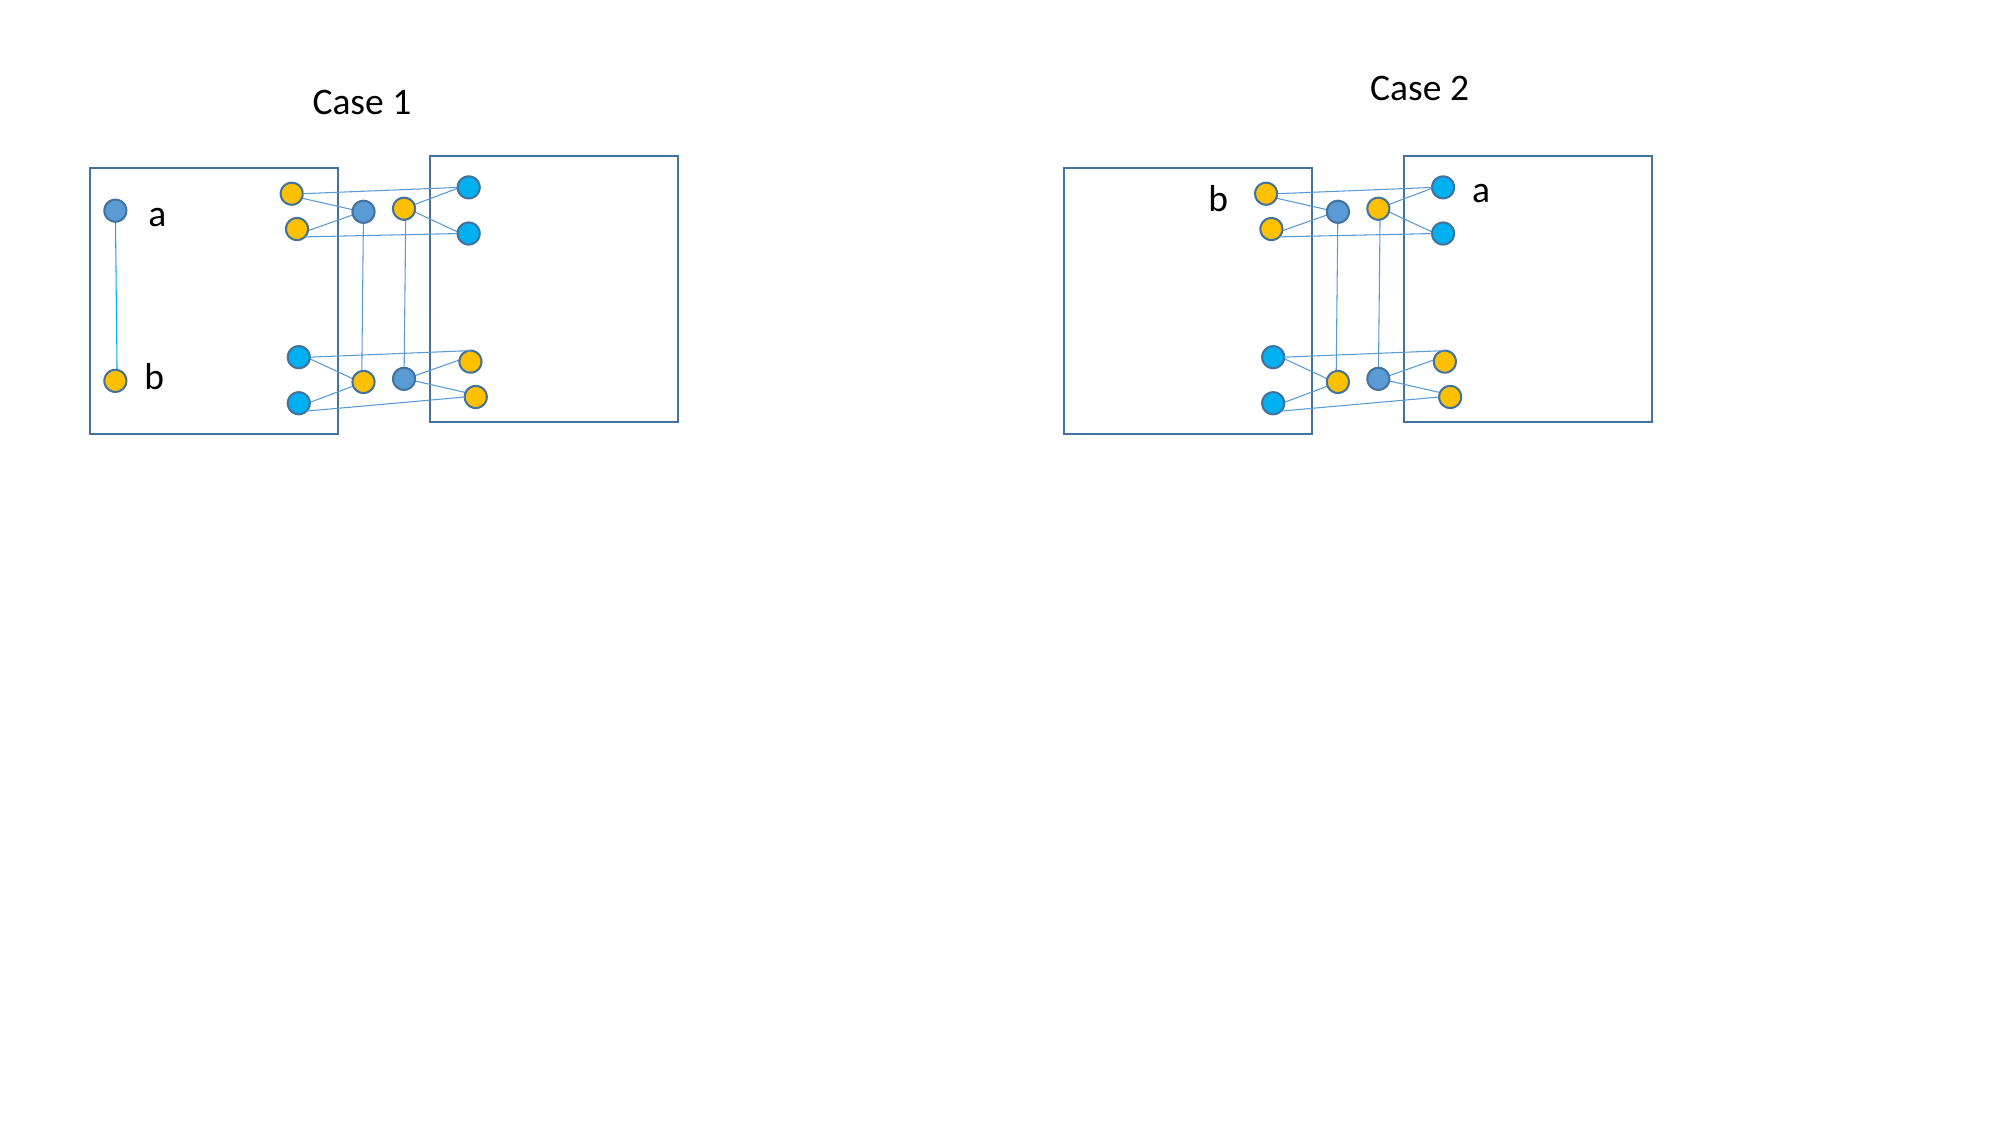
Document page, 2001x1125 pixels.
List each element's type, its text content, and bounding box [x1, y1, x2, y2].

text_box [1337, 369, 1351, 395]
text_box [103, 198, 128, 223]
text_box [1380, 187, 1435, 208]
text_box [1380, 207, 1444, 238]
text_box [463, 384, 488, 410]
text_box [302, 187, 458, 194]
text_box [1441, 349, 1457, 374]
text_box Case 2 [1355, 55, 1485, 116]
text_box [298, 353, 362, 383]
text_box [1438, 384, 1463, 410]
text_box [1380, 378, 1451, 395]
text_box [1281, 382, 1337, 396]
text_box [1284, 350, 1445, 358]
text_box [1280, 396, 1440, 412]
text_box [1279, 233, 1433, 237]
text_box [405, 187, 460, 208]
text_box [1273, 353, 1337, 383]
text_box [309, 350, 471, 358]
text_box [467, 349, 483, 374]
text_box [284, 216, 306, 242]
text_box [1261, 345, 1284, 370]
text_box [89, 167, 339, 435]
text_box [1403, 155, 1653, 423]
text_box [1366, 366, 1380, 391]
text_box [1261, 391, 1282, 416]
text_box [1259, 227, 1280, 242]
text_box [1277, 187, 1433, 194]
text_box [307, 382, 362, 396]
text_box [362, 369, 376, 395]
text_box [103, 368, 128, 393]
text_box [429, 155, 679, 423]
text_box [306, 396, 465, 412]
text_box [286, 345, 309, 370]
text_box [457, 221, 481, 246]
text_box a [133, 181, 226, 242]
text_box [1273, 211, 1337, 234]
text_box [291, 195, 362, 212]
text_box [405, 358, 469, 379]
text_box [279, 181, 302, 206]
text_box Case 1 [297, 69, 427, 130]
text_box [298, 211, 362, 234]
text_box [391, 196, 405, 221]
text_box b [129, 344, 222, 404]
text_box [1431, 221, 1456, 246]
text_box [1431, 175, 1456, 200]
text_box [1265, 195, 1337, 212]
text_box b [1193, 166, 1286, 227]
text_box [362, 199, 376, 224]
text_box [1380, 358, 1444, 379]
text_box [391, 366, 405, 391]
text_box a [1457, 157, 1550, 218]
text_box [1063, 167, 1313, 435]
text_box [456, 175, 481, 200]
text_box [304, 233, 458, 237]
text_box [405, 207, 469, 238]
text_box [1366, 196, 1380, 221]
text_box [1337, 199, 1351, 224]
text_box [286, 391, 308, 416]
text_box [405, 378, 476, 395]
